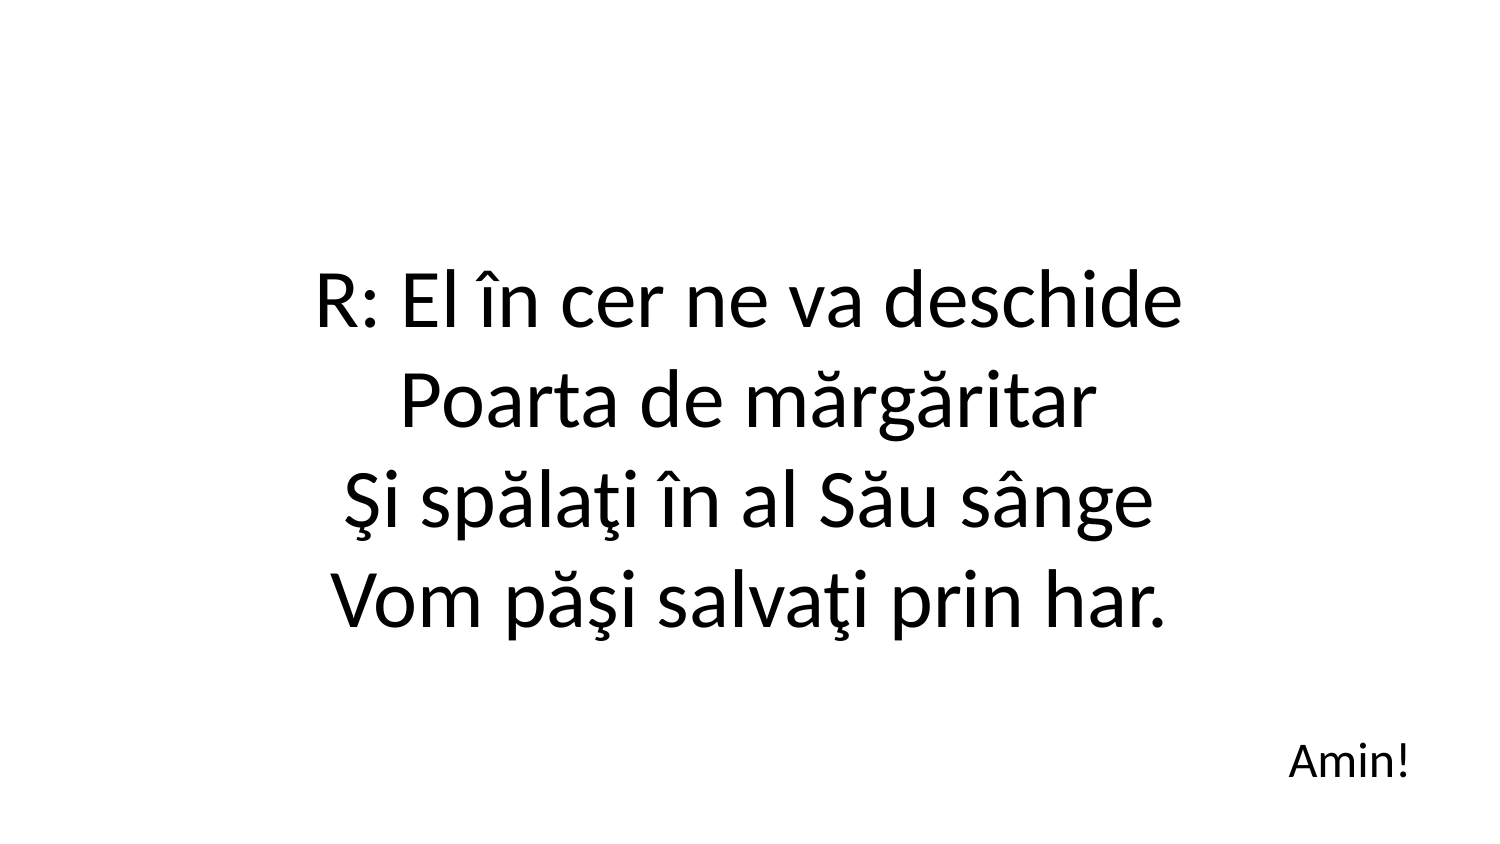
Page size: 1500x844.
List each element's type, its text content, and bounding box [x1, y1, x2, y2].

text_box Amin! [1273, 674, 1427, 795]
text_box R: El în cer ne va deschide Poarta de mărgăritar Şi spălaţi în al Său sânge Vom păşi salvaţi prin har. [299, 192, 1201, 652]
